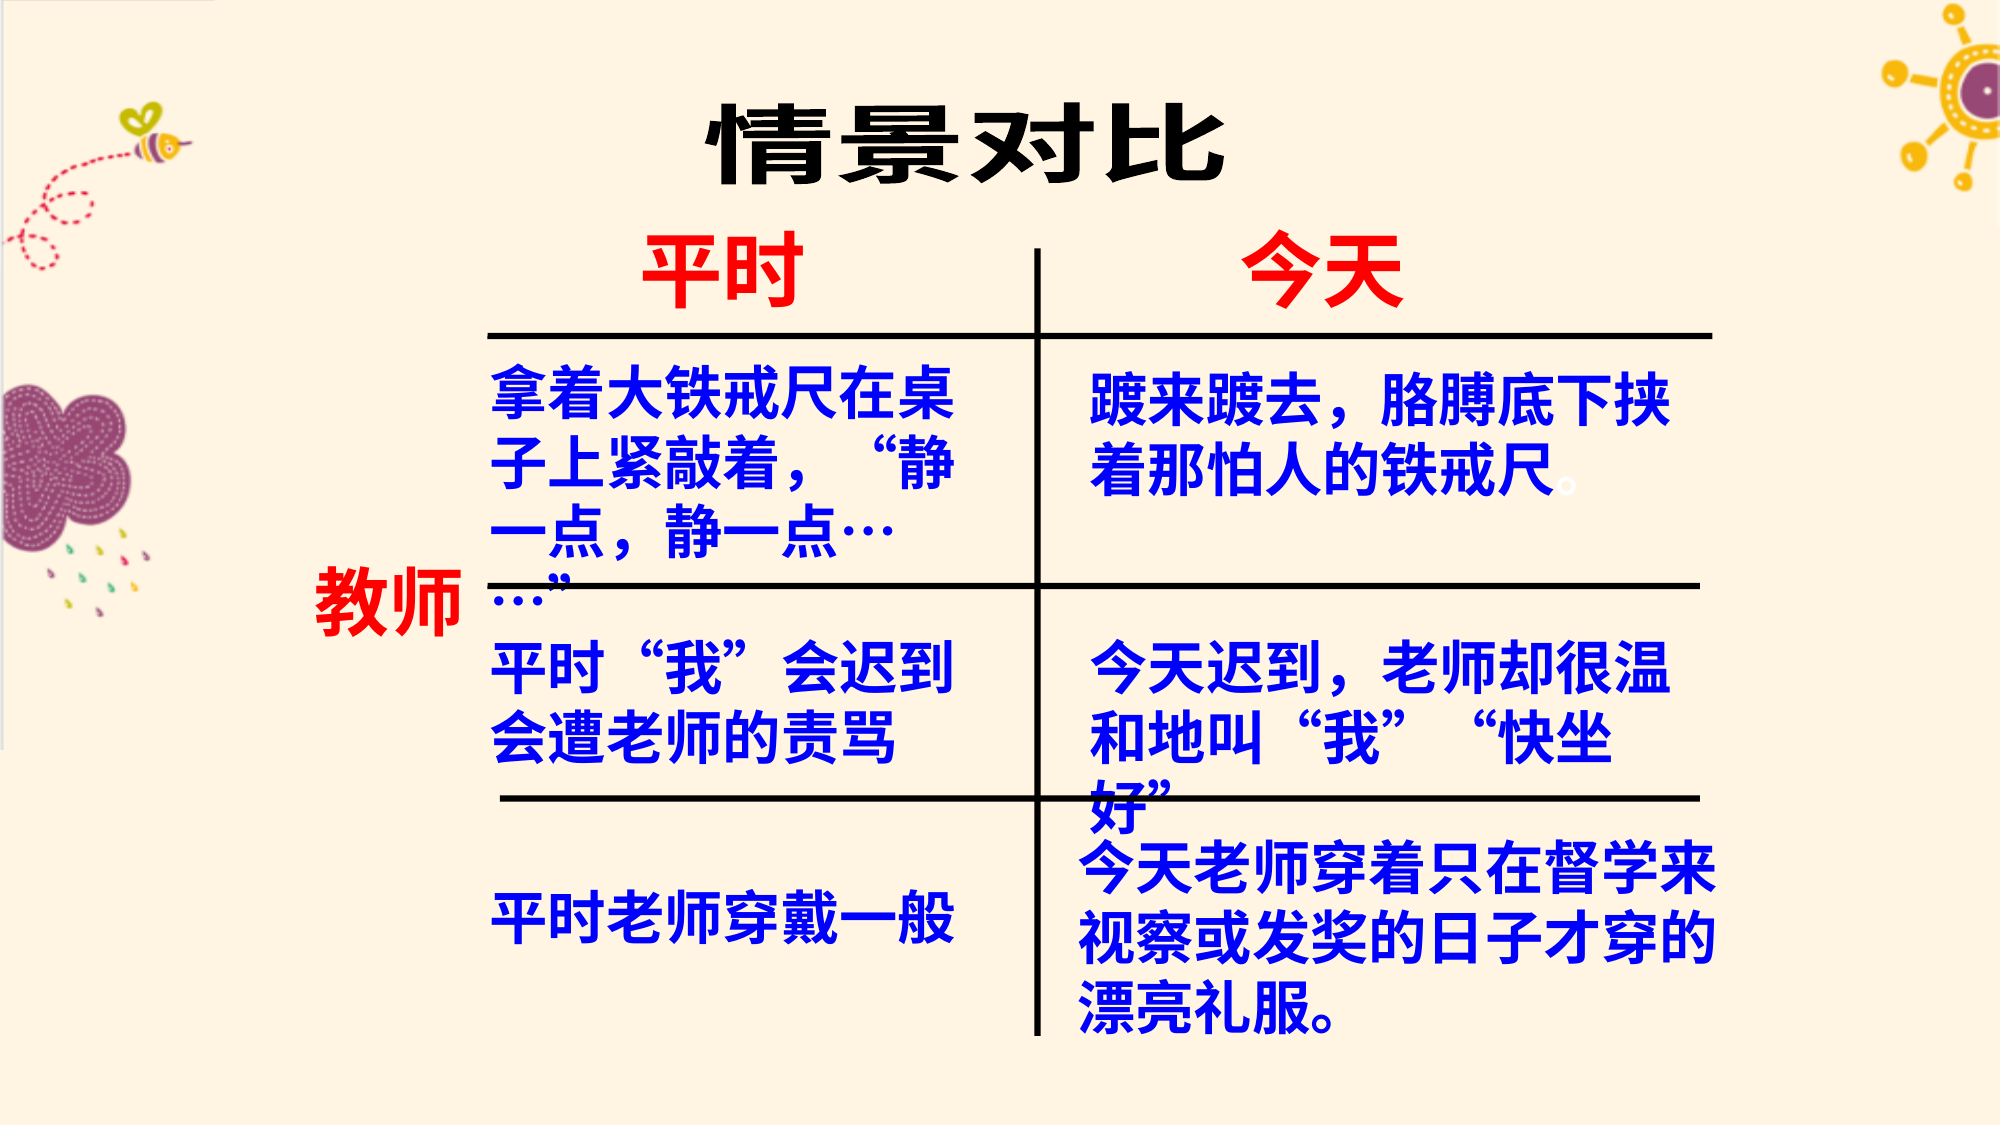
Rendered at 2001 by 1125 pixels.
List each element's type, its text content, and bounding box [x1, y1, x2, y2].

text_box 平时 [624, 210, 825, 326]
picture [0, 0, 2000, 1125]
text_box 平时老师穿戴一般 [474, 873, 975, 959]
text_box 今天老师穿着只在督学来视察或发奖的日子才穿的漂亮礼服。 [1062, 823, 1750, 1049]
text_box 拿着大铁戒尺在桌子上紧敲着，“静一点，静一点……” [474, 348, 988, 623]
text_box 平时“我”会迟到会遭老师的责骂 [474, 623, 988, 779]
text_box 教师 [299, 548, 474, 654]
text_box 今天迟到，老师却很温和地叫“我”“快坐好” [1074, 623, 1700, 798]
text_box 今天 [1224, 210, 1500, 326]
text_box 踱来踱去，胳膊底下挟着那怕人的铁戒尺。 [1074, 355, 1688, 511]
text_box 今天迟到，老师却很温和地叫“我”“快坐好” [1074, 799, 1700, 823]
